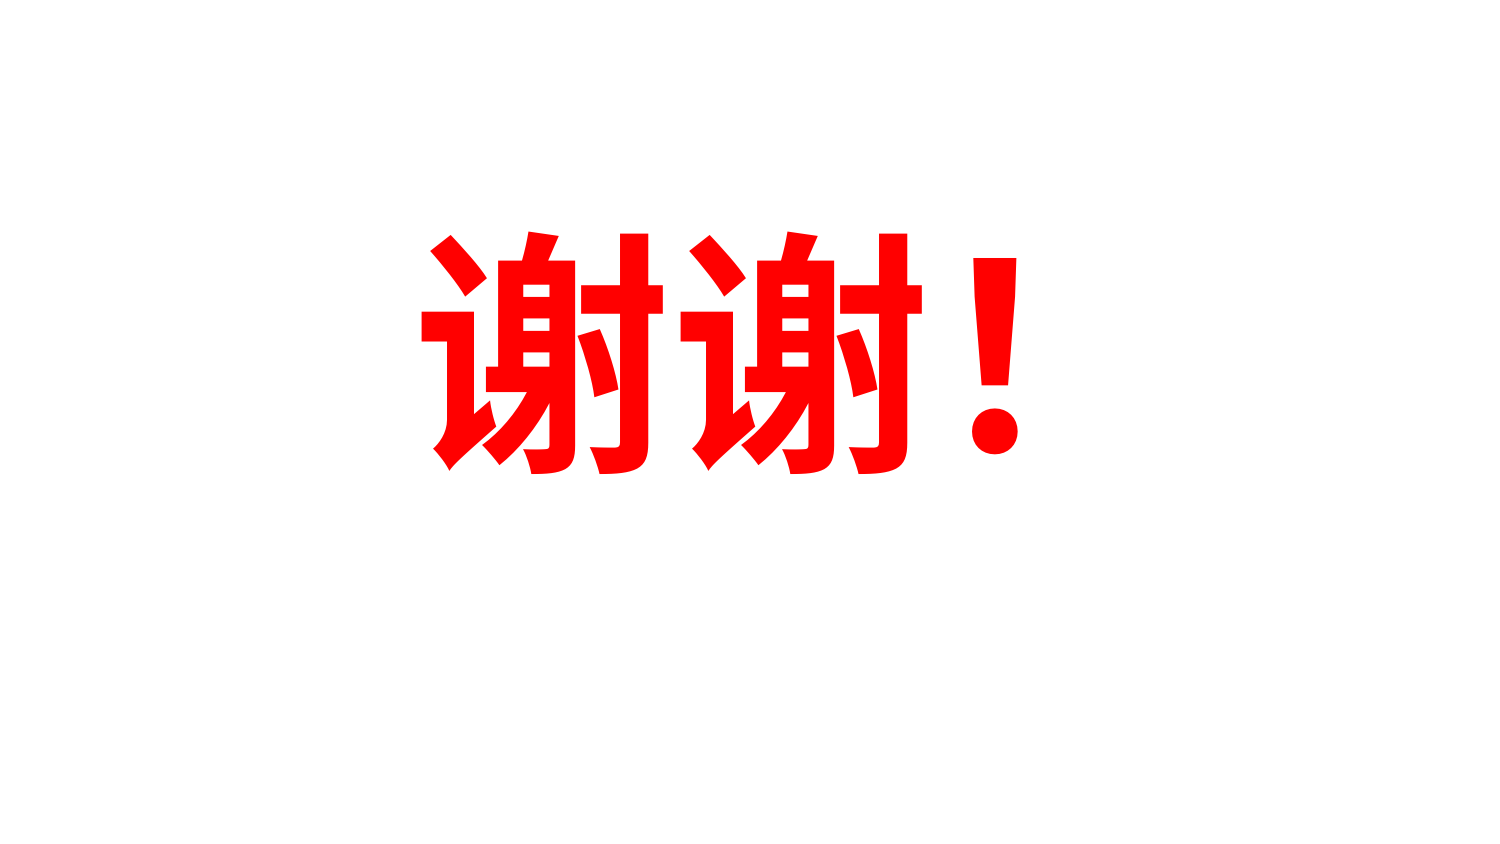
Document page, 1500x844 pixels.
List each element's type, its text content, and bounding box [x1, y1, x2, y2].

text_box 谢谢！ [397, 185, 1205, 512]
